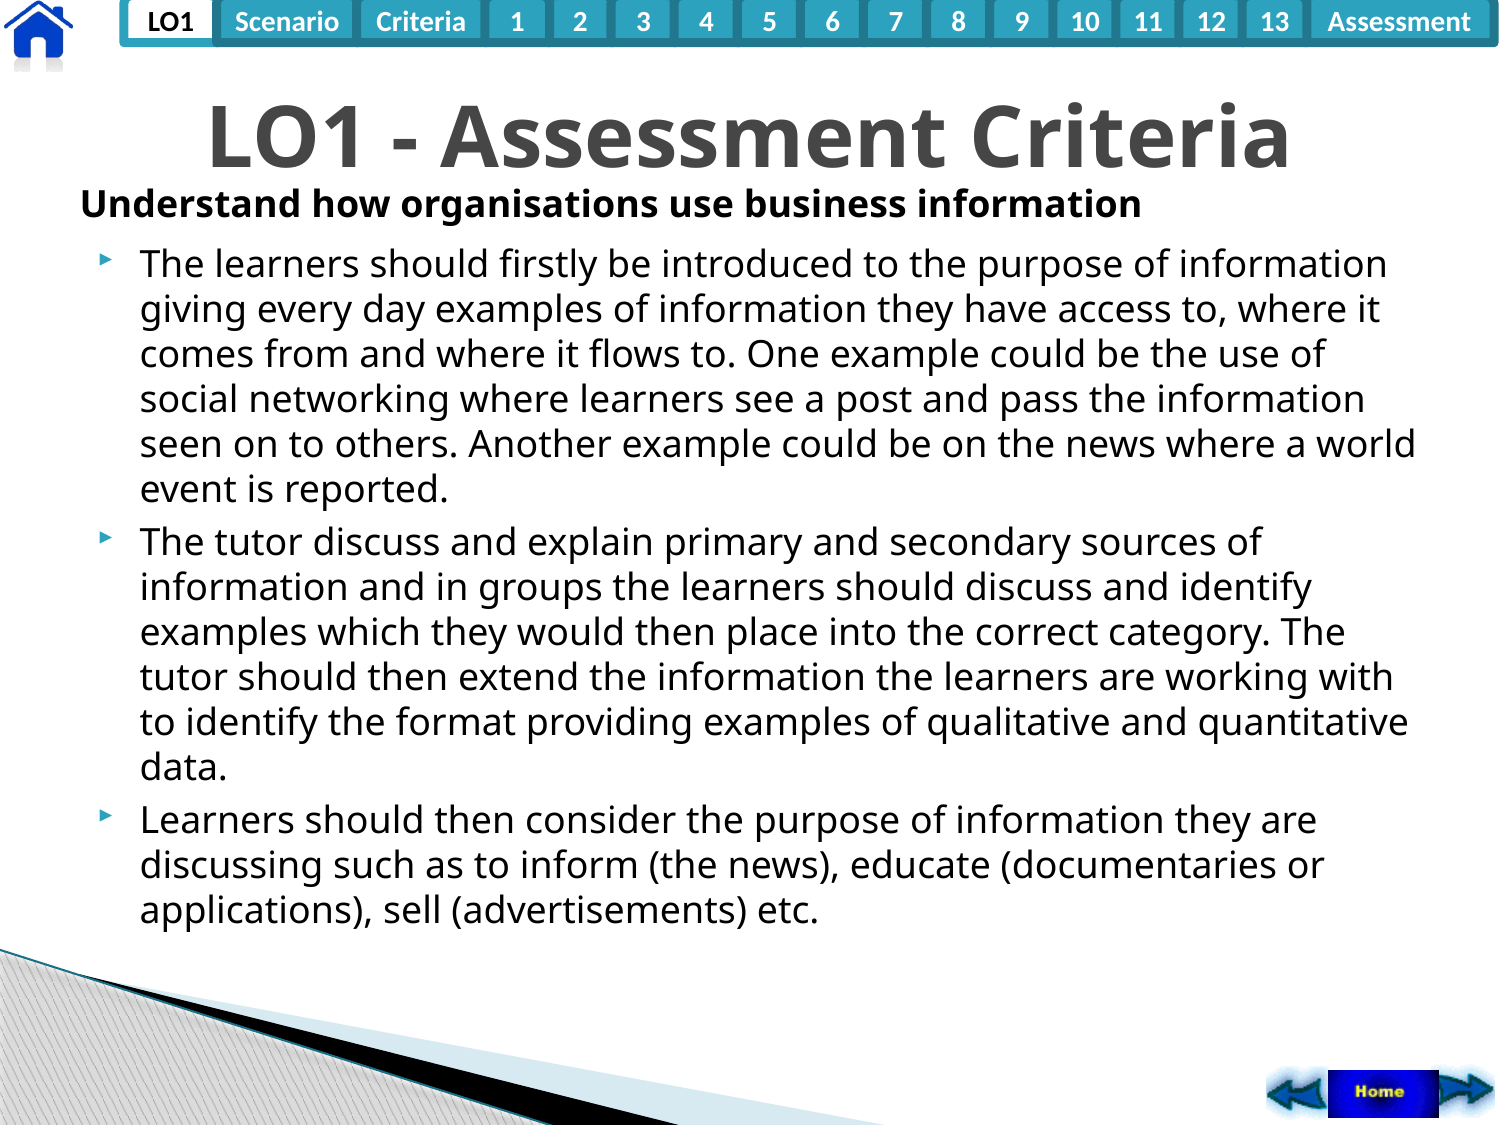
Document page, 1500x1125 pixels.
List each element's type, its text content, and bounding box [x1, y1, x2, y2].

list Understand how organisations use business information The learners should firstly be introduced to the purpose of information giving every day examples of information they have access to, where it comes from and where it flows to. One example could be the use of social networking where learners see a post and pass the information seen on to others. Another example could be on the news where a world event is reported. The tutor discuss and explain primary and secondary sources of information and in groups the learners should discuss and identify examples which they would then place into the correct category. The tutor should then extend the information the learners are working with to identify the format providing examples of qualitative and quantitative data. Learners should then consider the purpose of information they are discussing such as to inform (the news), educate (documentaries or applications), sell (advertisements) etc. [64, 172, 1447, 1059]
title LO1 - Assessment Criteria [75, 45, 1425, 185]
picture [1266, 1055, 1495, 1125]
picture [0, 0, 77, 91]
